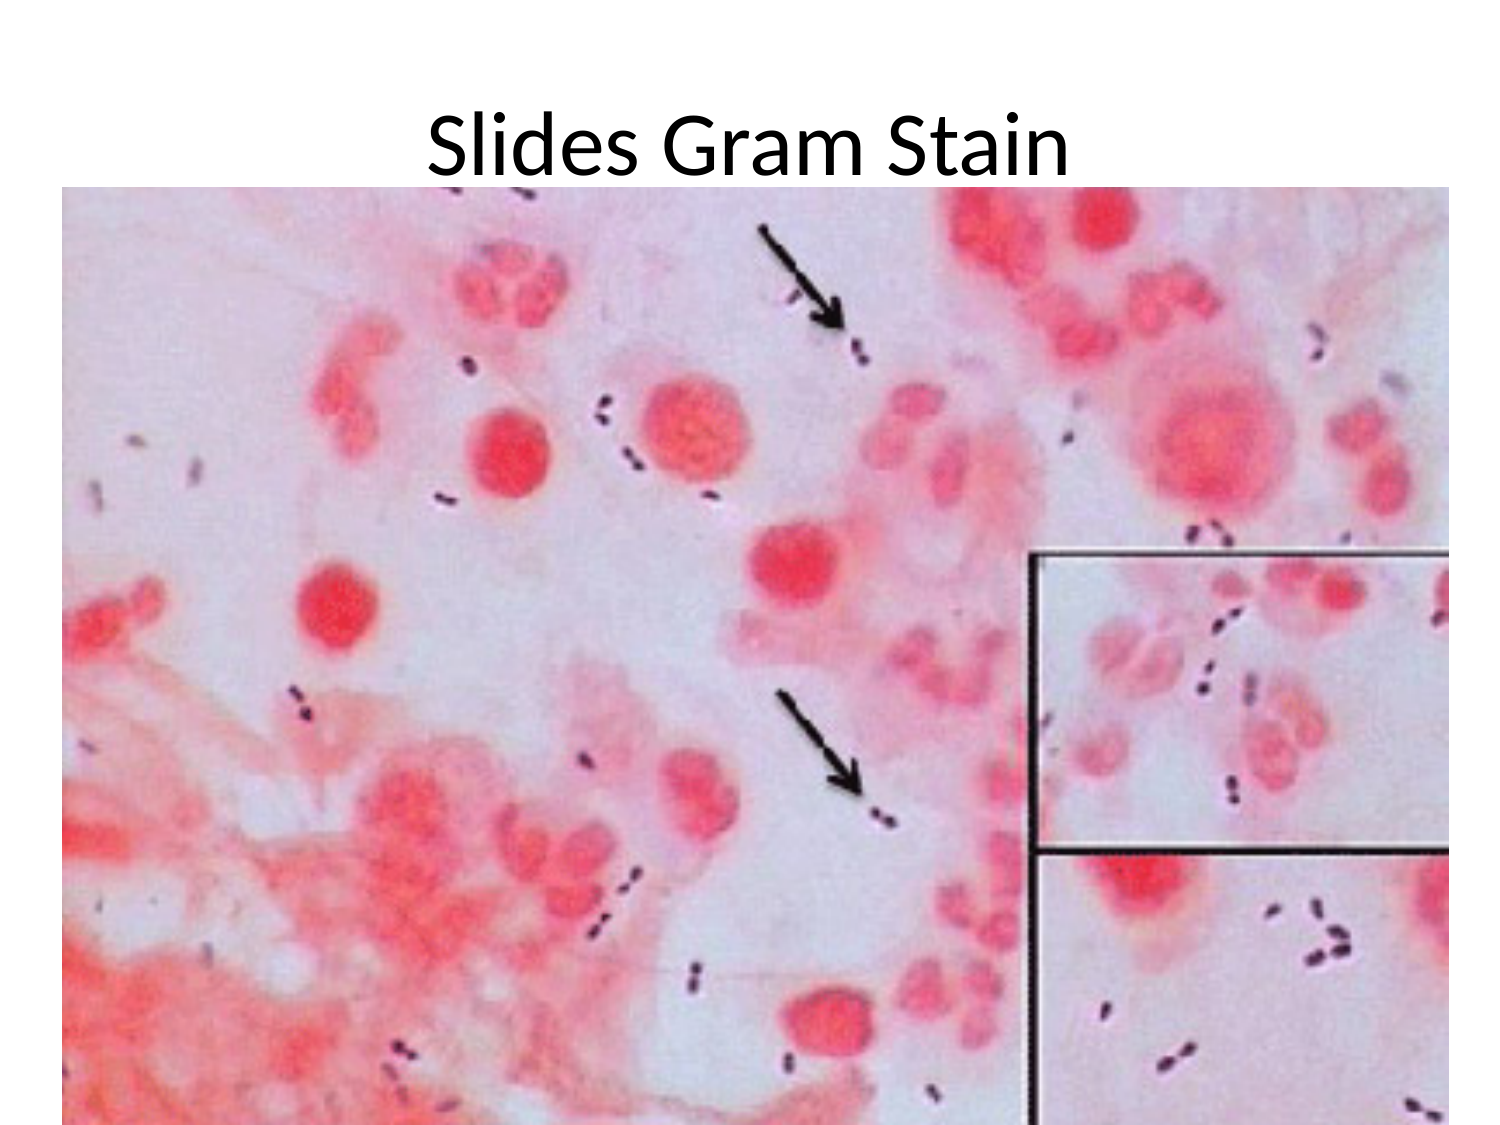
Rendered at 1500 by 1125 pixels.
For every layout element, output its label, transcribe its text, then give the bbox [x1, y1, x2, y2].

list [62, 187, 1449, 1125]
title Slides Gram Stain [75, 45, 1425, 185]
